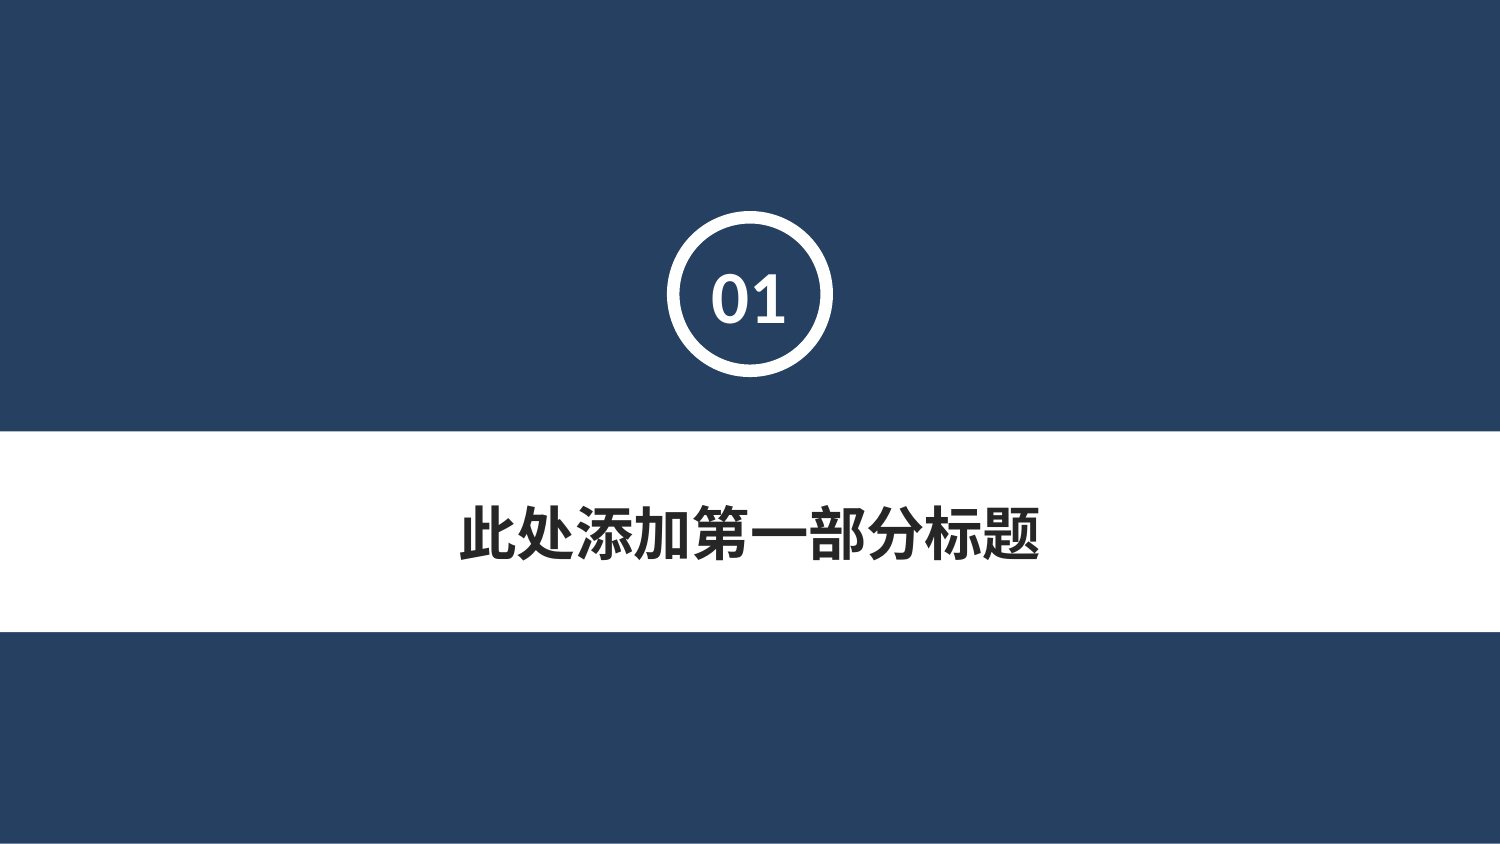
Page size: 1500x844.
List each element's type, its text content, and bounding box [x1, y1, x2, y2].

text_box 此处添加第一部分标题 [430, 489, 1069, 575]
text_box [0, 429, 1500, 634]
text_box 01 [671, 215, 829, 373]
text_box [0, 634, 1500, 844]
text_box [0, 0, 1500, 429]
